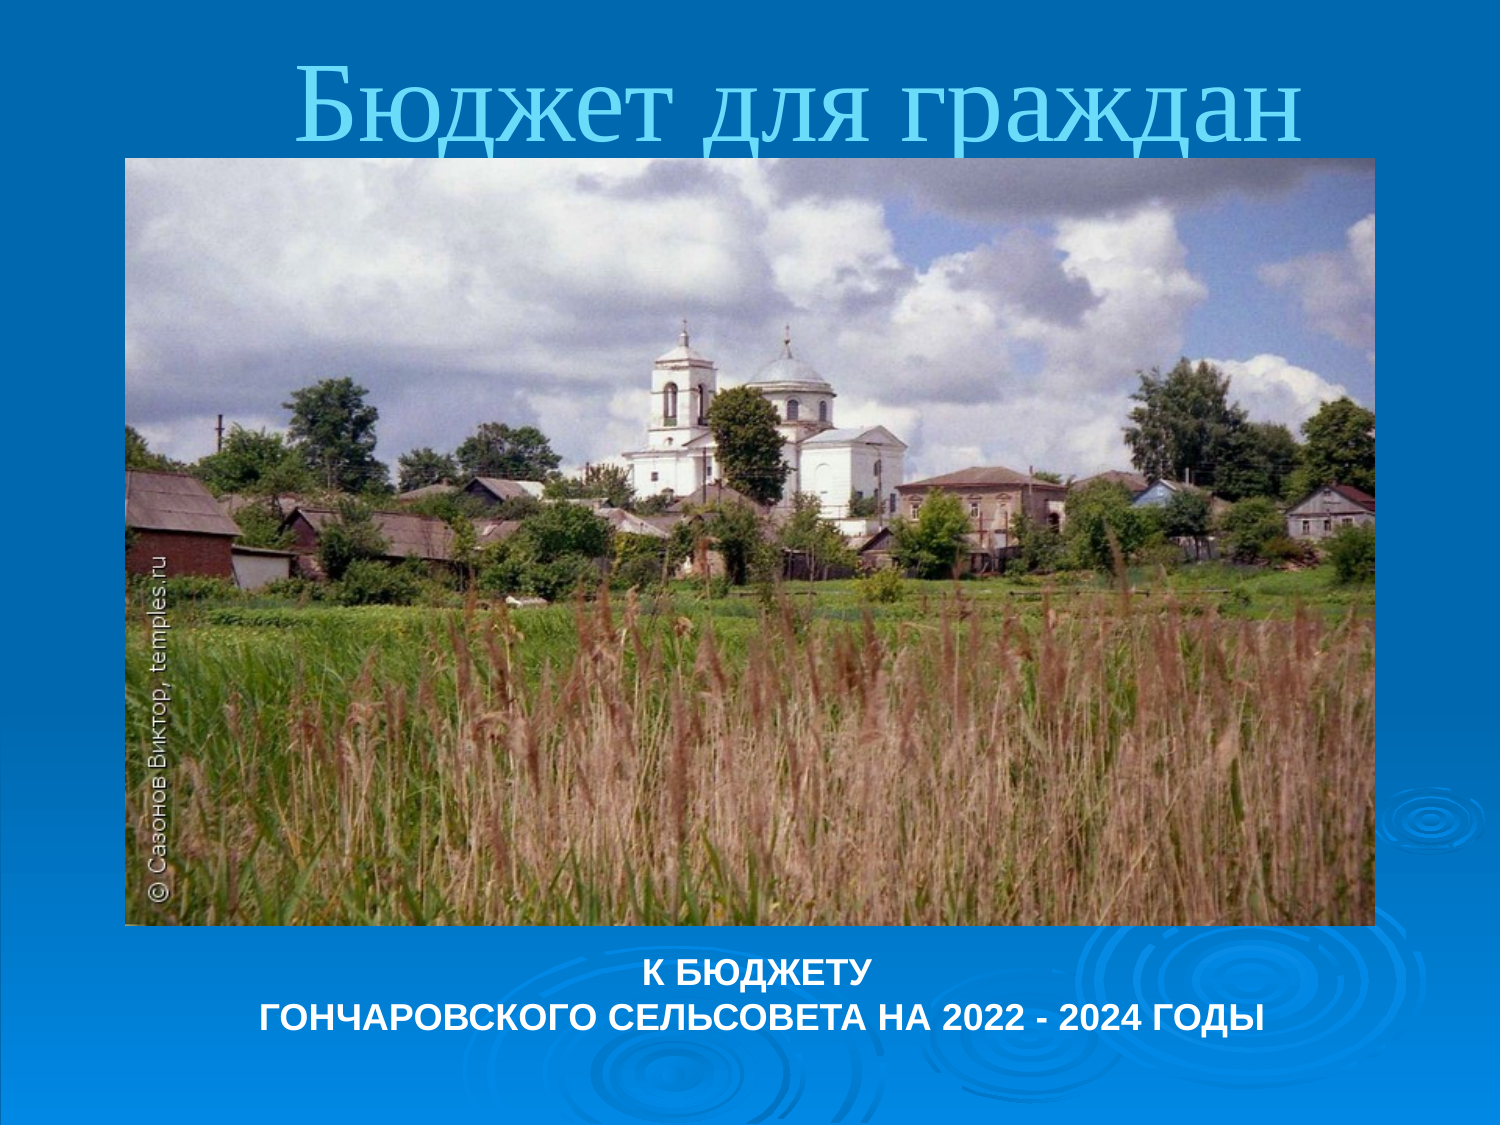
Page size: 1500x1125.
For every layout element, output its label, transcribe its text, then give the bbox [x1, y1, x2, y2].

subtitle Бюджет для граждан [182, 18, 1309, 157]
text_box К БЮДЖЕТУ ГОНЧАРОВСКОГО СЕЛЬСОВЕТА НА 2022 - 2024 ГОДЫ [129, 940, 1395, 1046]
picture [124, 158, 1376, 927]
